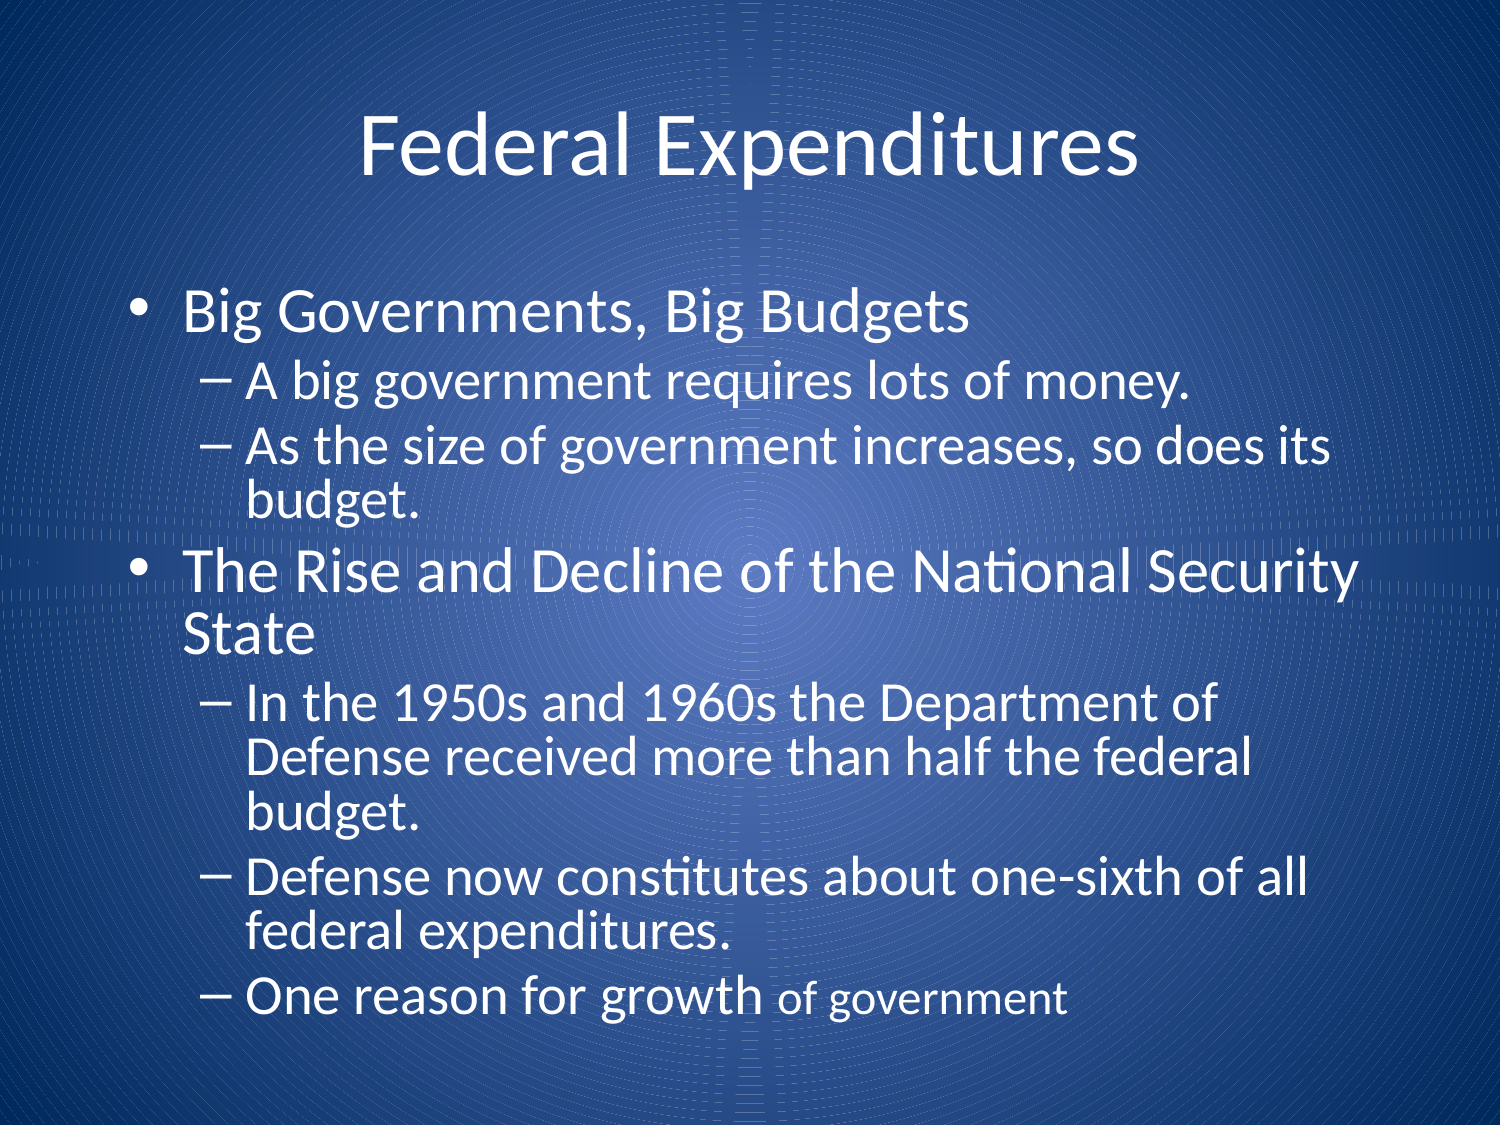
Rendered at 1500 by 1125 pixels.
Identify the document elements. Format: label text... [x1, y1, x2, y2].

list Big Governments, Big Budgets A big government requires lots of money. As the size of government increases, so does its budget. The Rise and Decline of the National Security State In the 1950s and 1960s the Department of Defense received more than half the federal budget. Defense now constitutes about one-sixth of all federal expenditures. One reason for growth of government [112, 275, 1388, 1038]
title Federal Expenditures [75, 45, 1425, 233]
